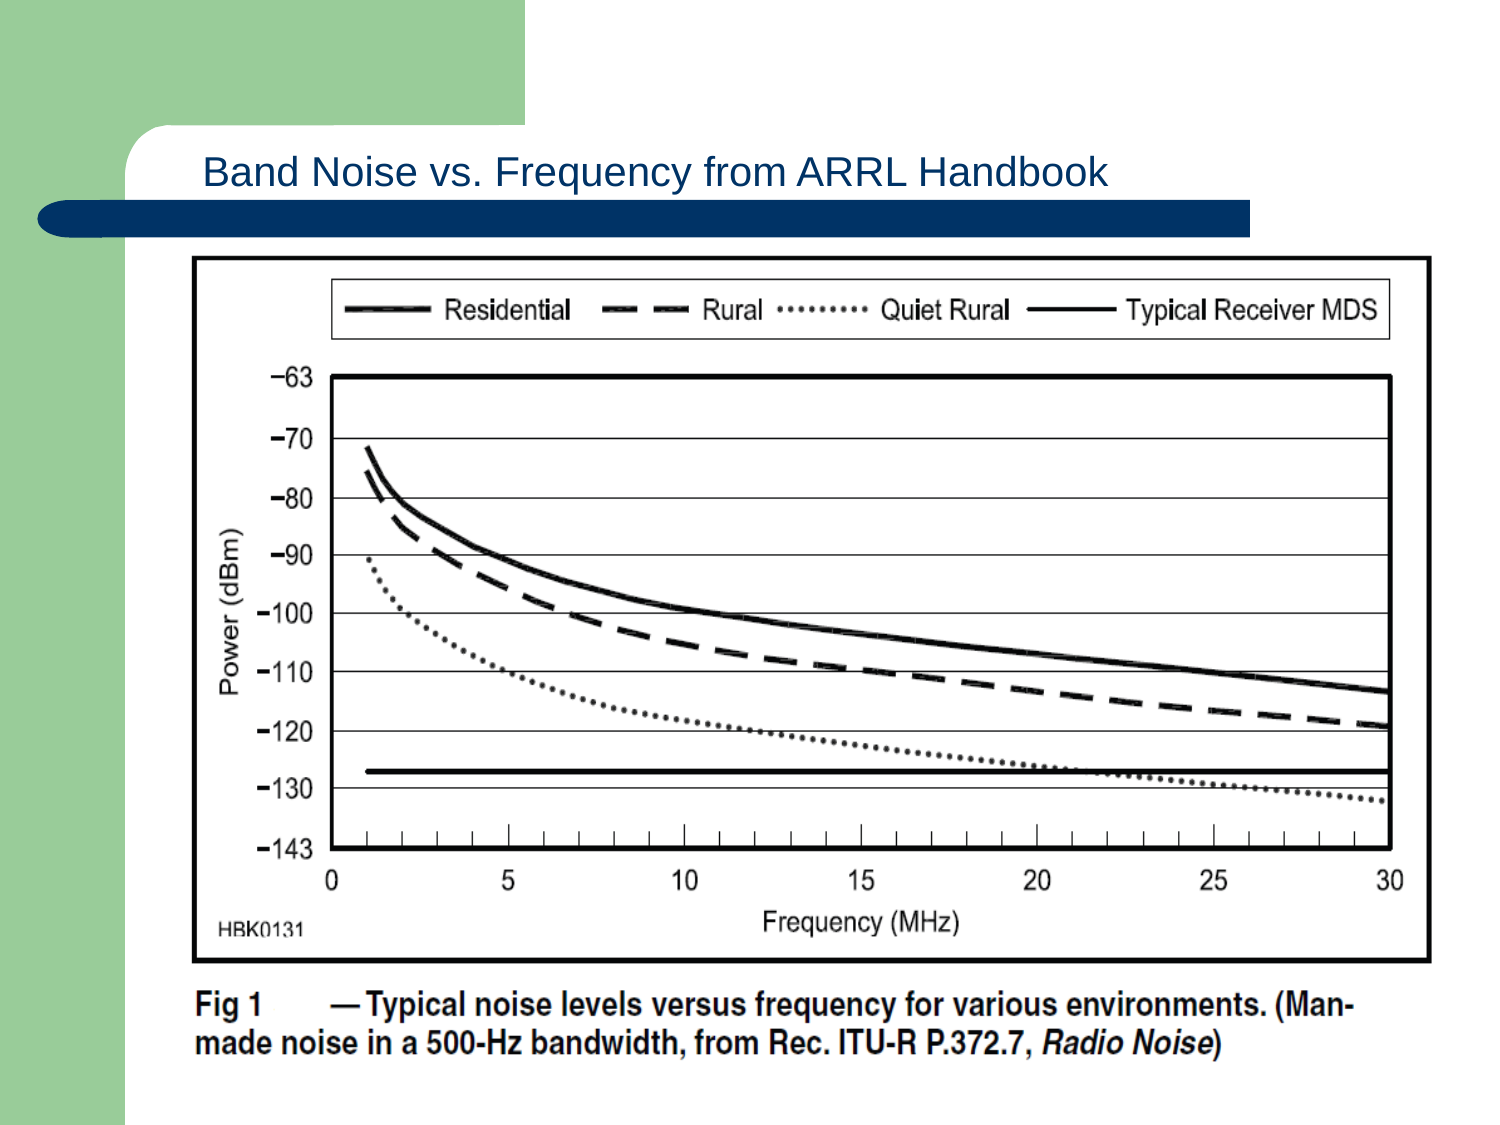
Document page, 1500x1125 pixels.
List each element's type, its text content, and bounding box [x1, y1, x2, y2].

picture [187, 249, 1438, 1063]
text_box Band Noise vs. Frequency from ARRL Handbook [187, 137, 1363, 203]
